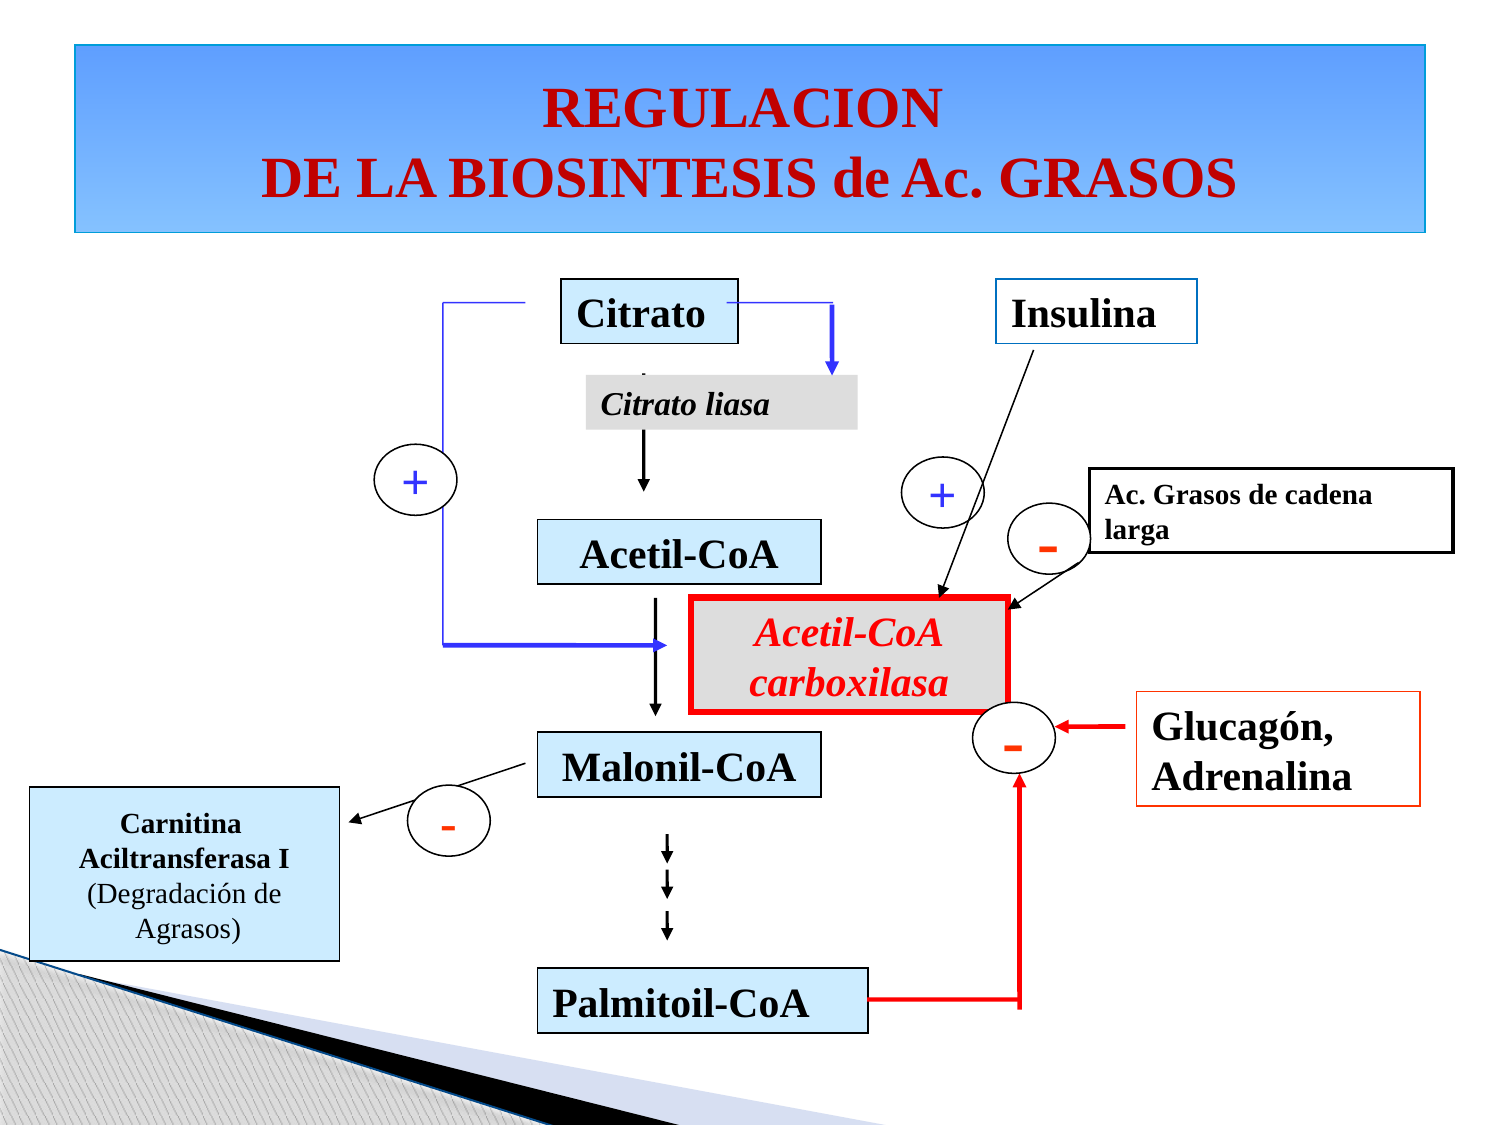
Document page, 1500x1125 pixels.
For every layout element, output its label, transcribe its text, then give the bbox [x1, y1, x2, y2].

text_box REGULACION DE LA BIOSINTESIS de Ac. GRASOS [74, 45, 1425, 233]
text_box + [969, 483, 985, 521]
text_box [825, 304, 839, 376]
text_box [1013, 774, 1026, 999]
text_box Ac. Grasos de cadena larga [1089, 468, 1454, 553]
text_box Insulina [996, 278, 1197, 344]
text_box - [407, 785, 491, 857]
text_box - [972, 702, 1056, 774]
text_box + [901, 456, 983, 529]
text_box [348, 800, 414, 825]
text_box Acetil-CoA carboxilasa [690, 597, 1008, 713]
text_box Palmitoil-CoA [537, 968, 869, 1033]
text_box Acetil-CoA [537, 519, 821, 585]
text_box [637, 430, 650, 492]
text_box - [1007, 503, 1091, 575]
text_box [937, 349, 1034, 598]
text_box + [374, 444, 457, 516]
text_box Glucagón, Adrenalina [1136, 691, 1421, 807]
text_box [1054, 720, 1126, 733]
text_box Citrato [561, 278, 739, 344]
text_box [1007, 562, 1079, 610]
text_box Citrato liasa [585, 374, 858, 430]
text_box [649, 652, 662, 717]
text_box [443, 639, 668, 652]
text_box [661, 869, 674, 899]
text_box [661, 834, 674, 864]
text_box [661, 911, 674, 941]
text_box Malonil-CoA [537, 732, 821, 797]
text_box [1092, 420, 1436, 468]
text_box Carnitina Aciltransferasa I (Degradación de Agrasos) [29, 786, 340, 961]
